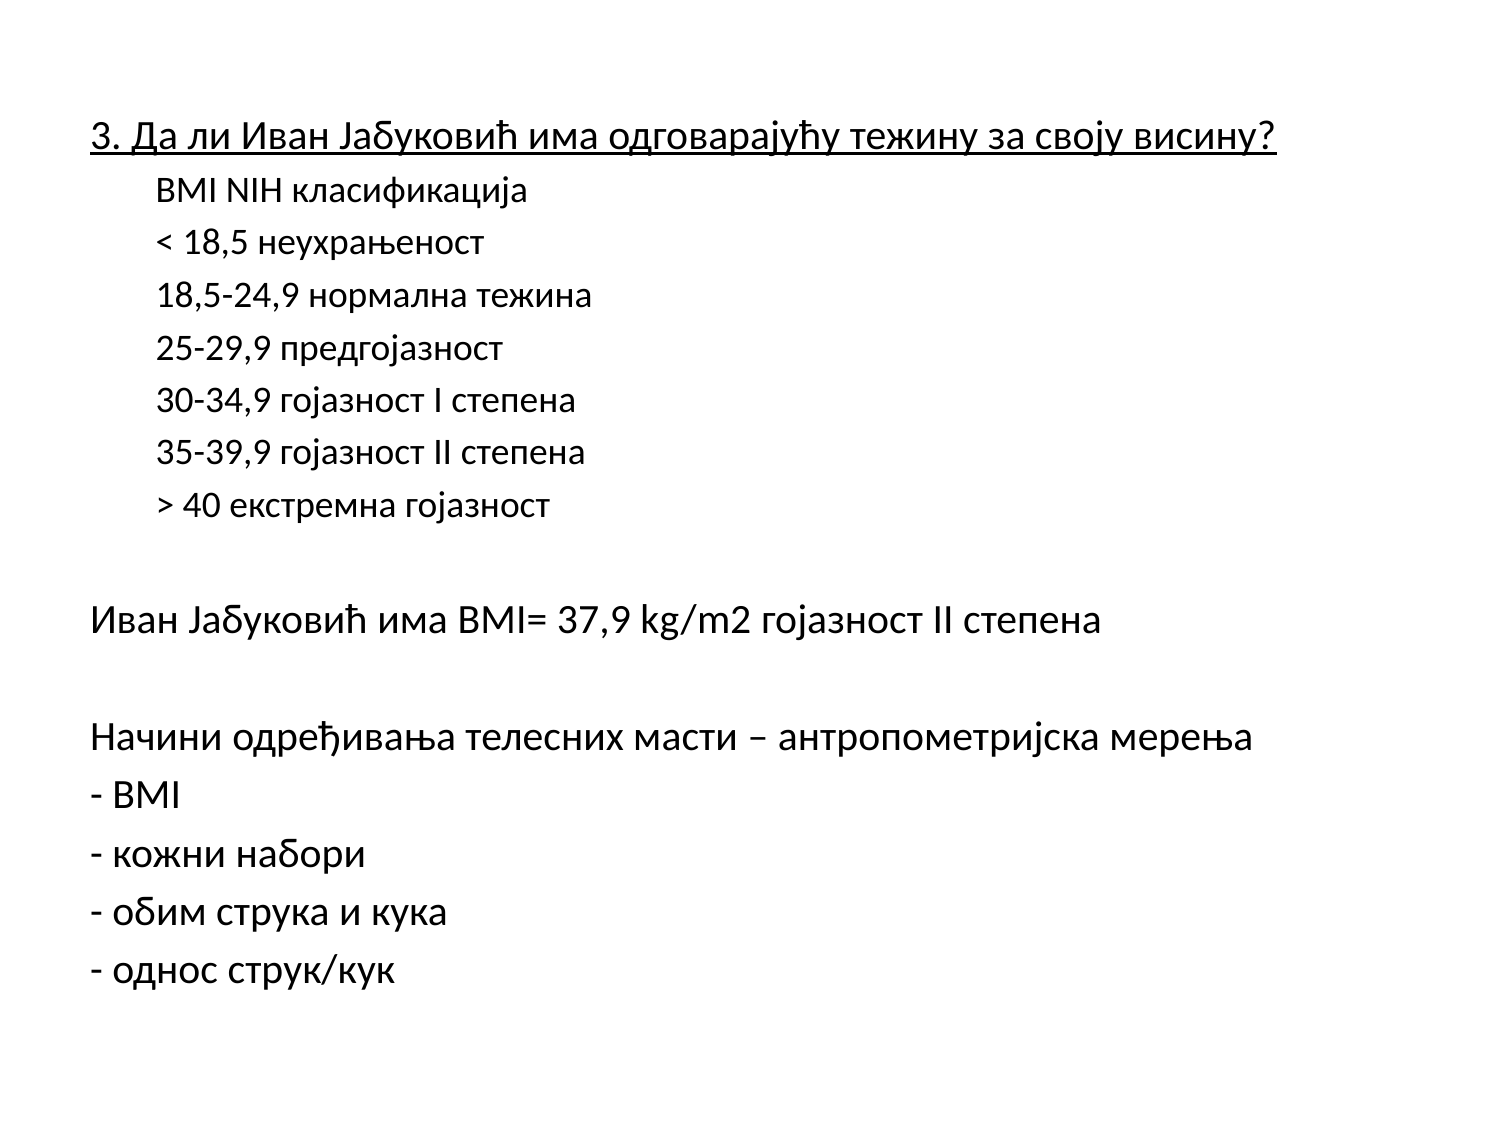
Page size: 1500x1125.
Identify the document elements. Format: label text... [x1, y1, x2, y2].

list 3. Да ли Иван Јабуковић има одговарајућу тежину за своју висину? BMI NIH класификација < 18,5 неухрањеност 18,5-24,9 нормална тежина 25-29,9 предгојазност 30-34,9 гојазност I степена 35-39,9 гојазност II степена > 40 екстремна гојазност Иван Јабуковић има BMI= 37,9 kg/m2 гојазност II степена Начини одређивања телесних масти – антропометријска мерења - BMI - кожни набори - обим струка и кука - однос струк/кук [75, 99, 1425, 1063]
